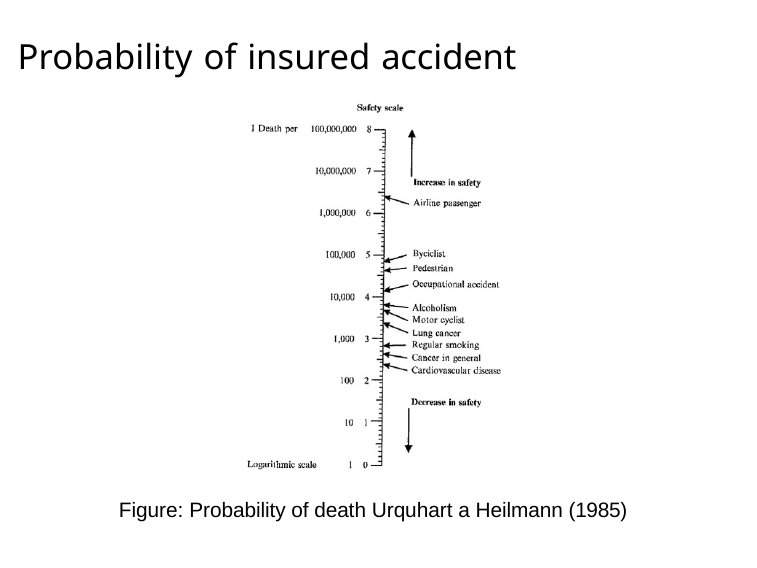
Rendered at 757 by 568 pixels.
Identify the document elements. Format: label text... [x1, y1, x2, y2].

title Probability of insured accident [0, 0, 756, 103]
text_box Figure: Probability of death Urquhart a Heilmann (1985) [116, 494, 633, 522]
picture [247, 103, 501, 470]
